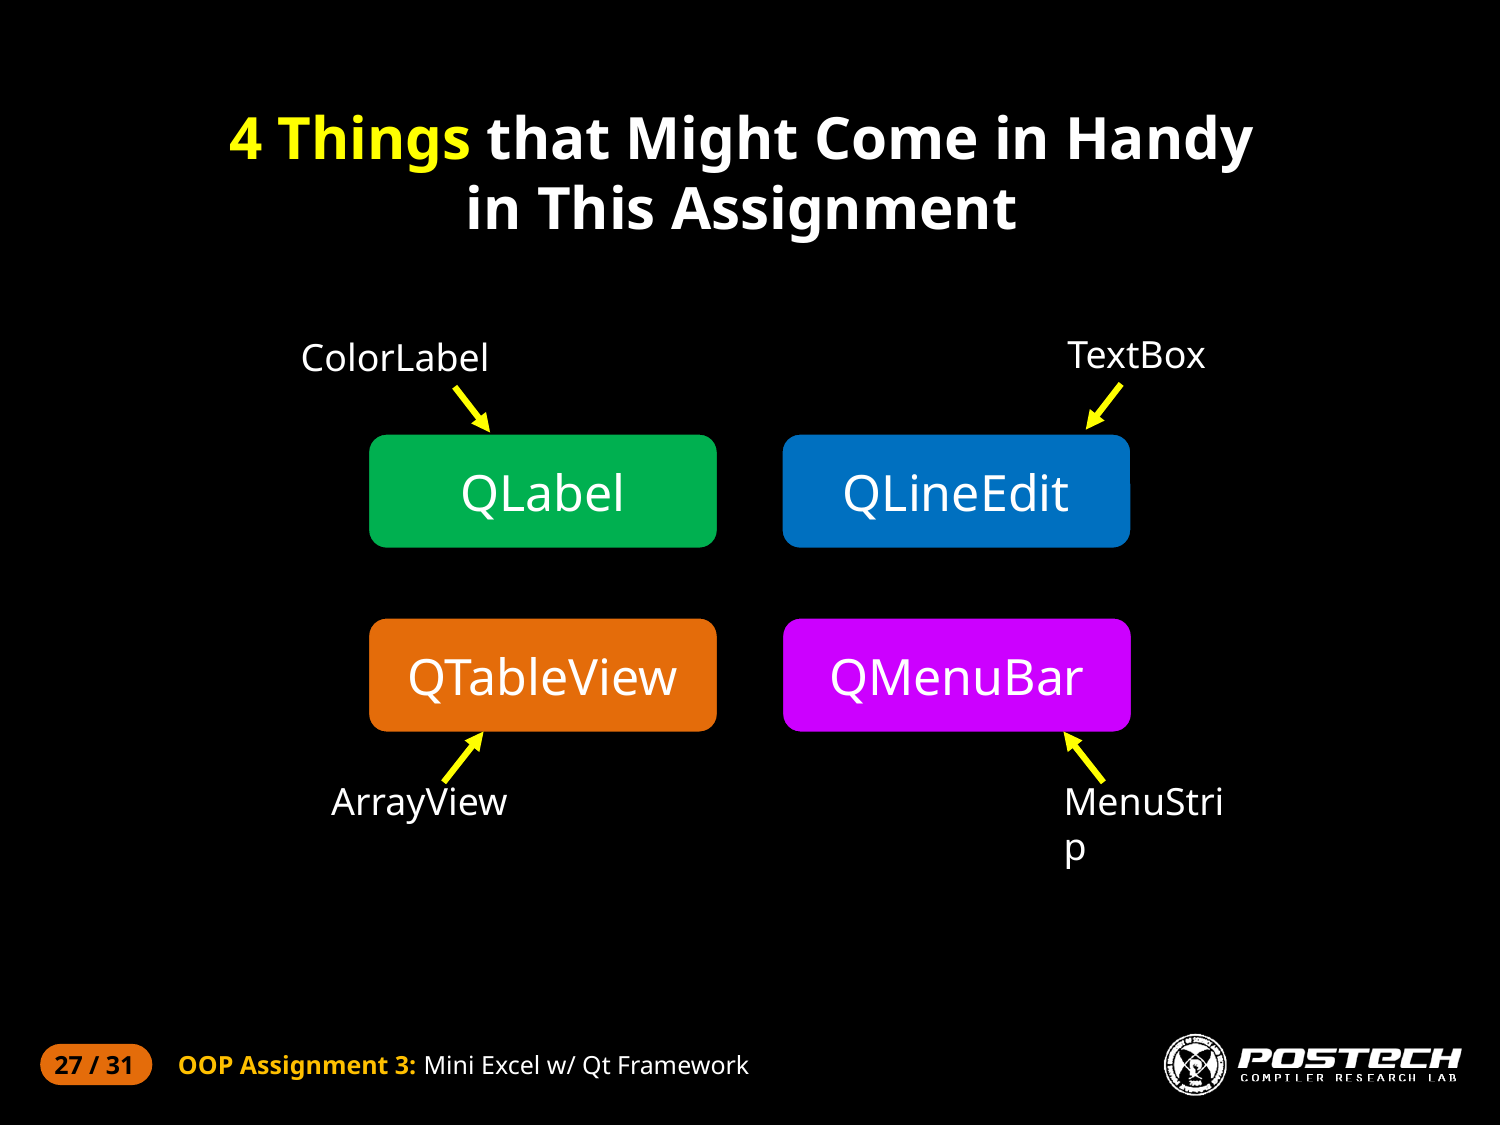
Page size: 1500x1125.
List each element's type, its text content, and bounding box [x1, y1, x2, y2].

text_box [1085, 383, 1122, 430]
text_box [443, 731, 484, 783]
text_box ColorLabel [285, 326, 505, 386]
text_box TextBox [1052, 323, 1221, 384]
text_box MenuStrip [1048, 770, 1258, 875]
picture [1227, 1048, 1474, 1094]
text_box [366, 432, 1134, 735]
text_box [454, 386, 491, 433]
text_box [1063, 731, 1104, 783]
text_box ArrayView [316, 770, 526, 830]
title 4 Things that Might Come in Handy in This Assignment [75, 125, 1424, 218]
